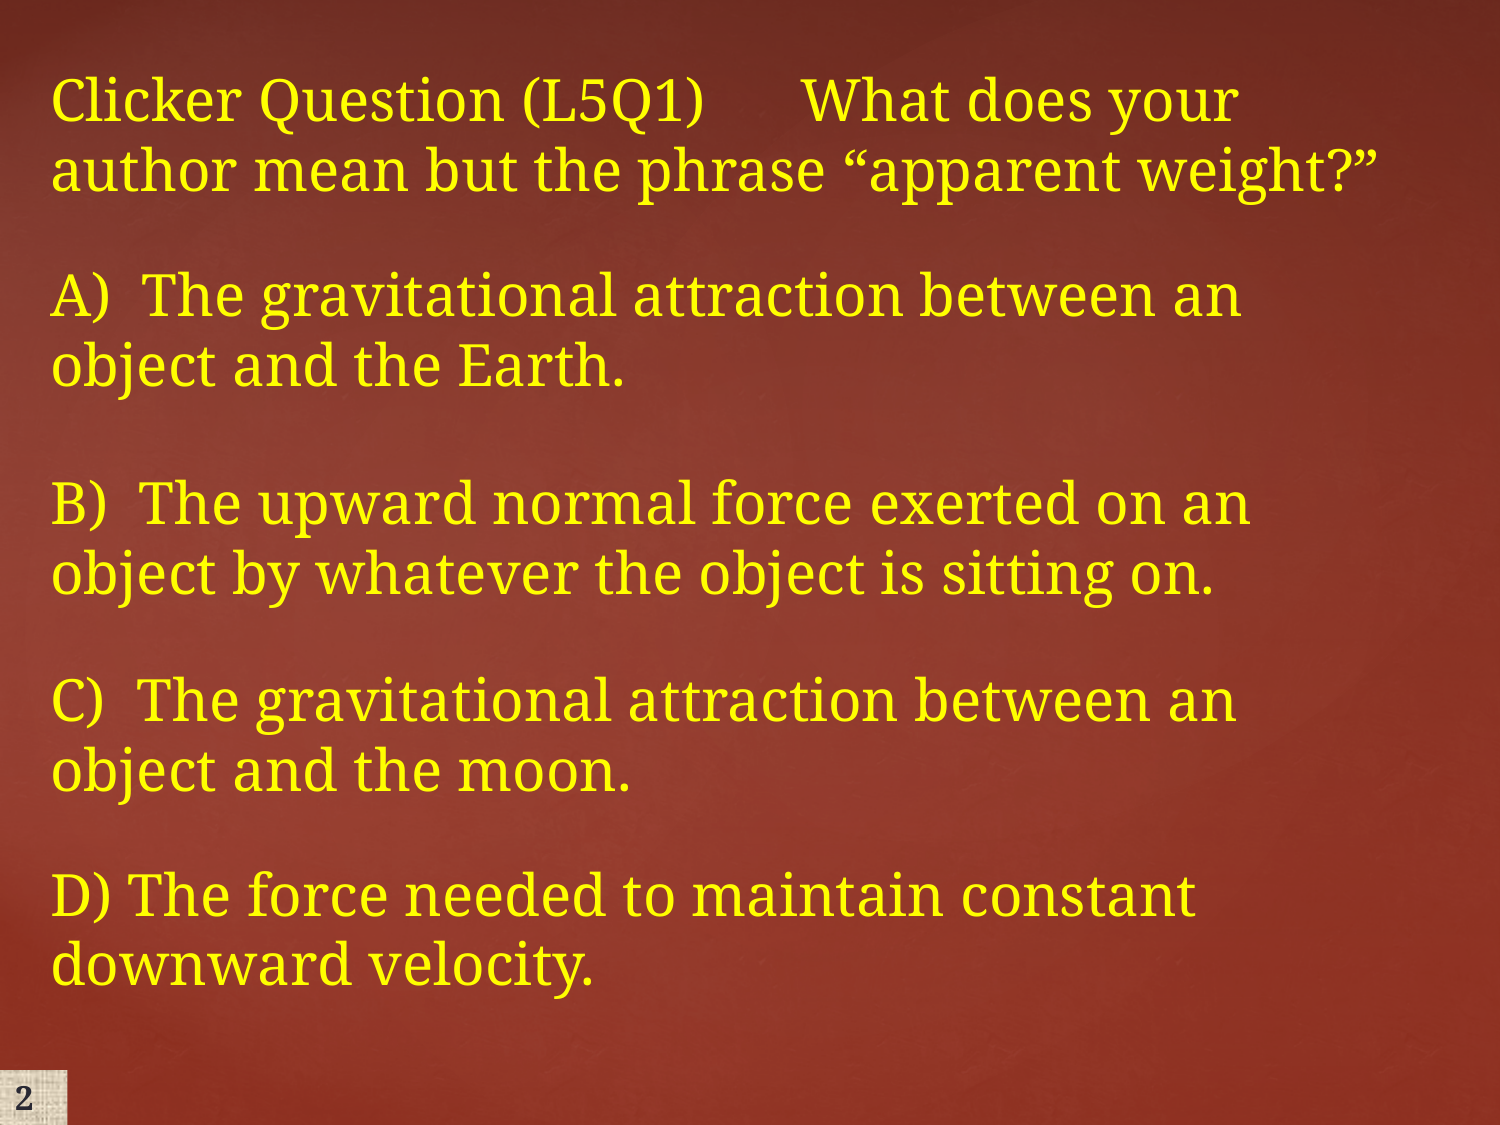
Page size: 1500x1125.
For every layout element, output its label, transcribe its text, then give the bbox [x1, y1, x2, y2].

text_box C) The gravitational attraction between an object and the moon. [35, 676, 1386, 811]
text_box 2 [0, 1070, 68, 1125]
text_box B) The upward normal force exerted on an object by whatever the object is sitting on. [35, 468, 1386, 614]
text_box D) The force needed to maintain constant downward velocity. [35, 873, 1386, 1006]
text_box A) The gravitational attraction between an object and the Earth. [35, 273, 1386, 406]
text_box Clicker Question (L5Q1) What does your author mean but the phrase “apparent weight?” [35, 62, 1427, 211]
